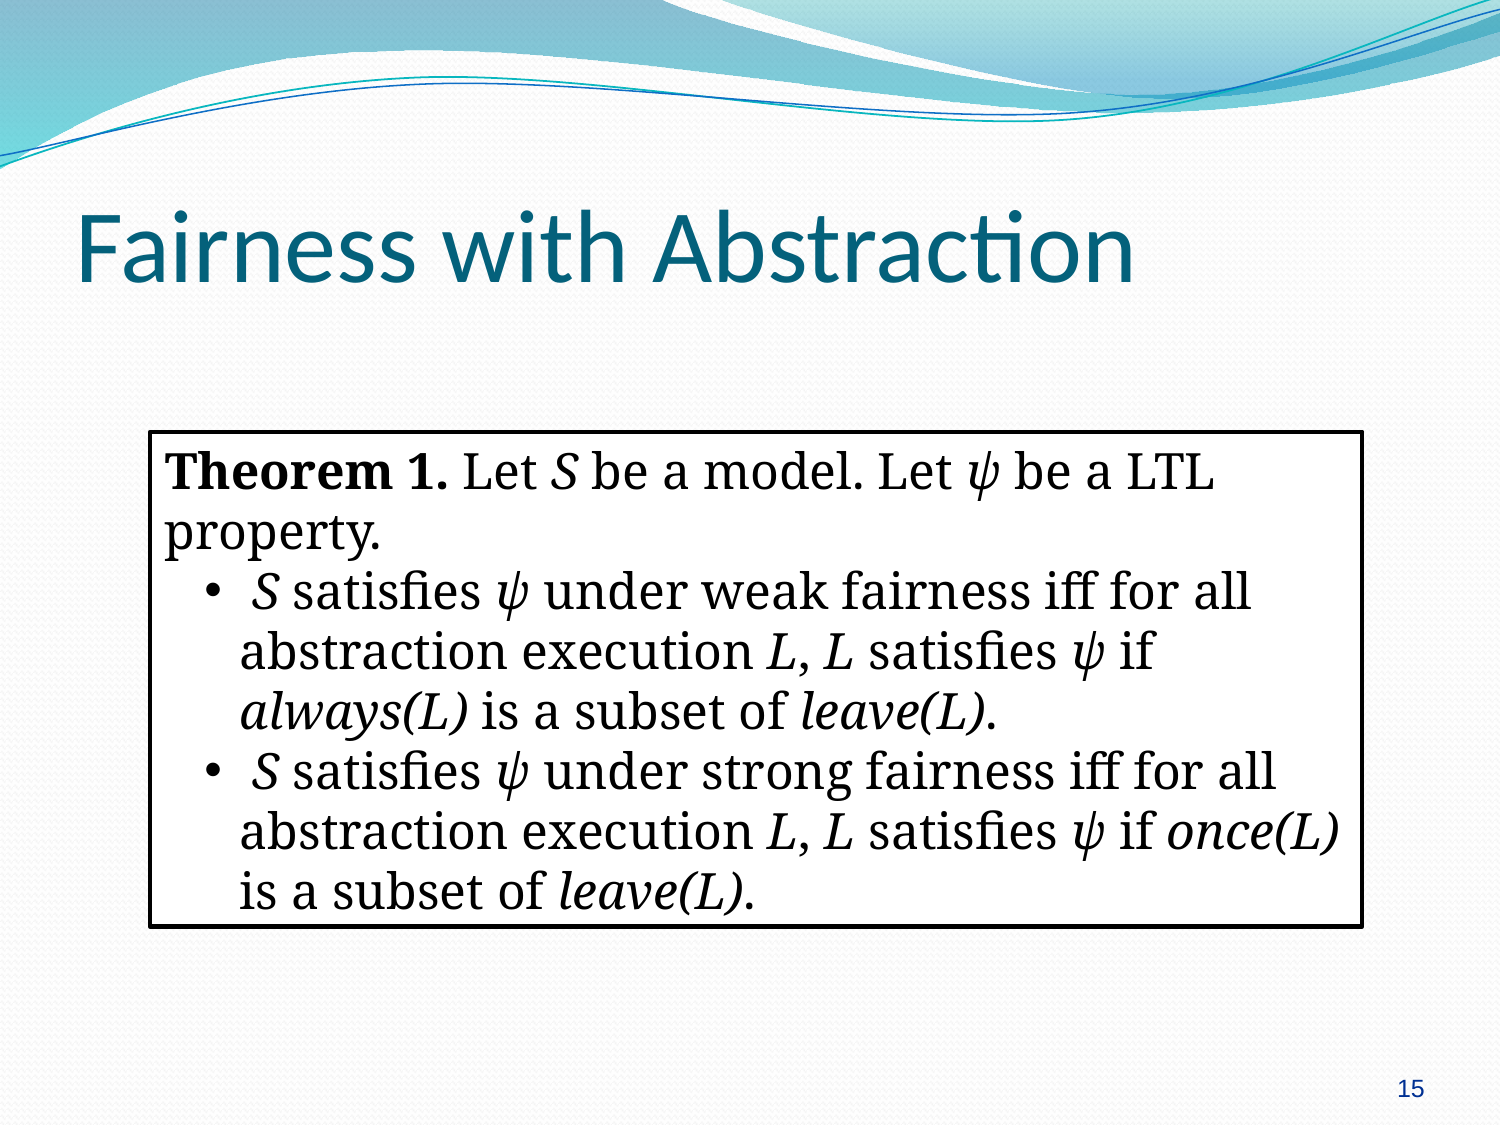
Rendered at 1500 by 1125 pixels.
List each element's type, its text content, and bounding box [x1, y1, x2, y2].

slide_number 15 [1299, 1042, 1425, 1103]
title Fairness with Abstraction [74, 115, 1426, 304]
text_box Theorem 1. Let S be a model. Let ψ be a LTL property. S satisfies ψ under weak fairness iff for all abstraction execution L, L satisfies ψ if always(L) is a subset of leave(L). S satisfies ψ under strong fairness iff for all abstraction execution L, L satisfies ψ if once(L) is a subset of leave(L). [148, 430, 1364, 929]
